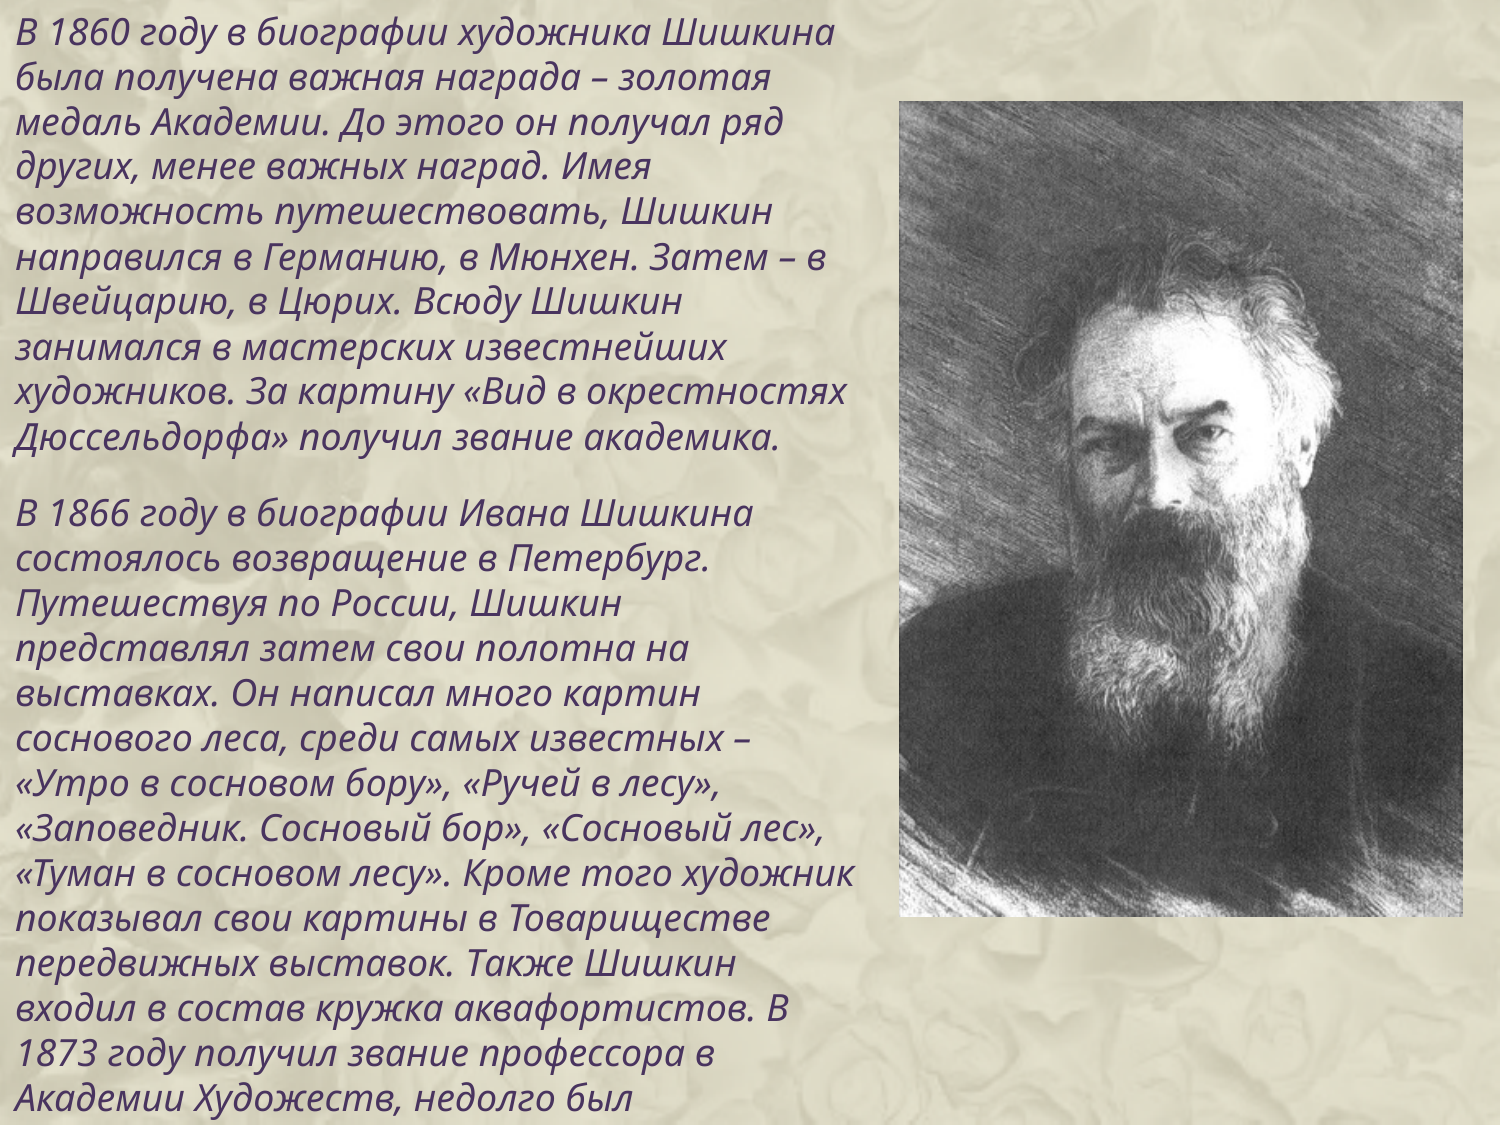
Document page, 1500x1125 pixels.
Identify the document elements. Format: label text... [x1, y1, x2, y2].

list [899, 101, 1463, 918]
list В 1860 году в биографии художника Шишкина была получена важная награда – золотая медаль Академии. До этого он получал ряд других, менее важных наград. Имея возможность путешествовать, Шишкин направился в Германию, в Мюнхен. Затем – в Швейцарию, в Цюрих. Всюду Шишкин занимался в мастерских известнейших художников. За картину «Вид в окрестностях Дюссельдорфа» получил звание академика. В 1866 году в биографии Ивана Шишкина состоялось возвращение в Петербург. Путешествуя по России, Шишкин представлял затем свои полотна на выставках. Он написал много картин соснового леса, среди самых известных – «Утро в сосновом бору», «Ручей в лесу», «Заповедник. Сосновый бор», «Сосновый лес», «Туман в сосновом лесу». Кроме того художник показывал свои картины в Товариществе передвижных выставок. Также Шишкин входил в состав кружка аквафортистов. В 1873 году получил звание профессора в Академии Художеств, недолго был руководителем учебной мастерской. [0, 0, 880, 1125]
